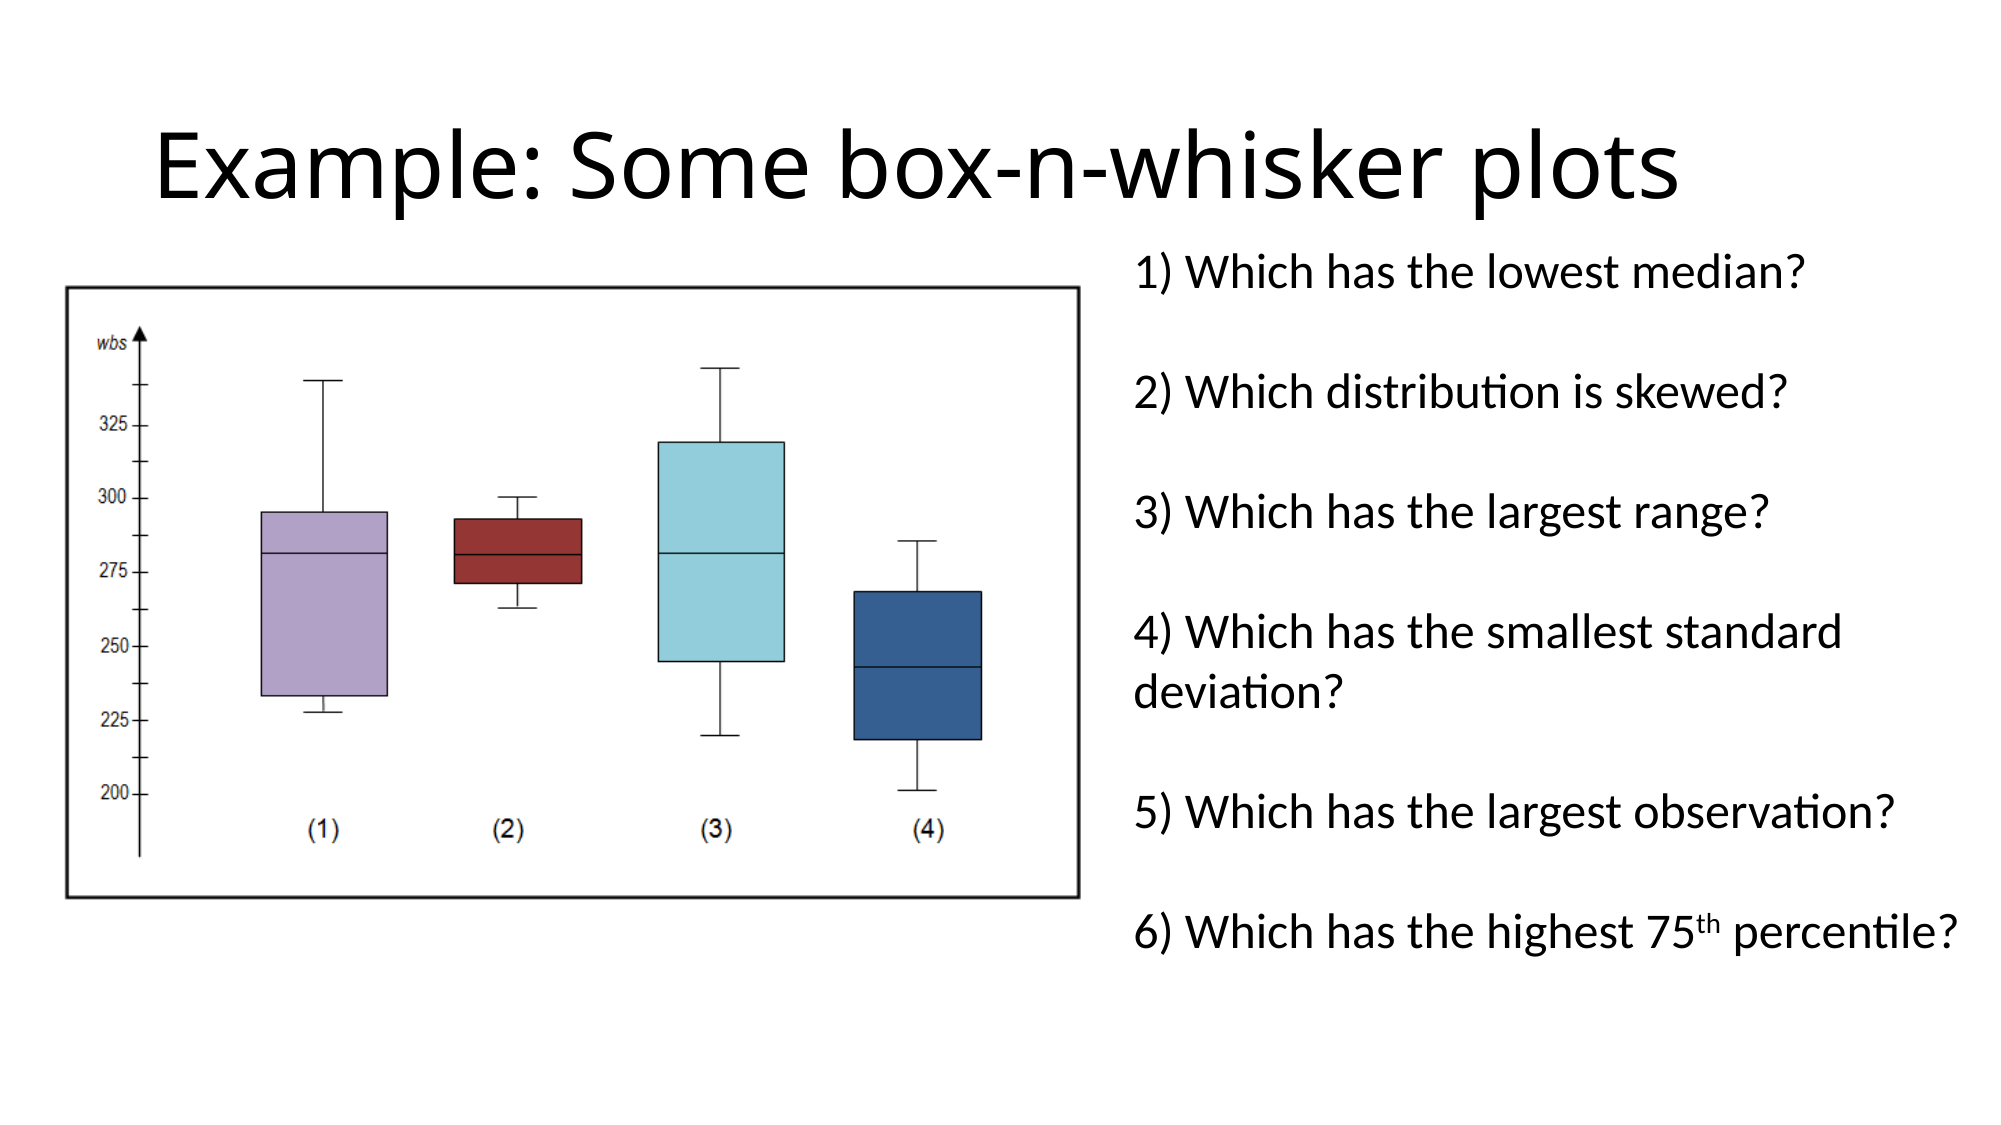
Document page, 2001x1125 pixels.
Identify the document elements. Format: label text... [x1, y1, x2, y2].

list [61, 280, 1085, 905]
title Example: Some box-n-whisker plots [137, 59, 1863, 278]
text_box 1) Which has the lowest median? 2) Which distribution is skewed? 3) Which has the largest range? 4) Which has the smallest standard deviation? 5) Which has the largest observation? 6) Which has the highest 75th percentile? [1118, 230, 1982, 966]
